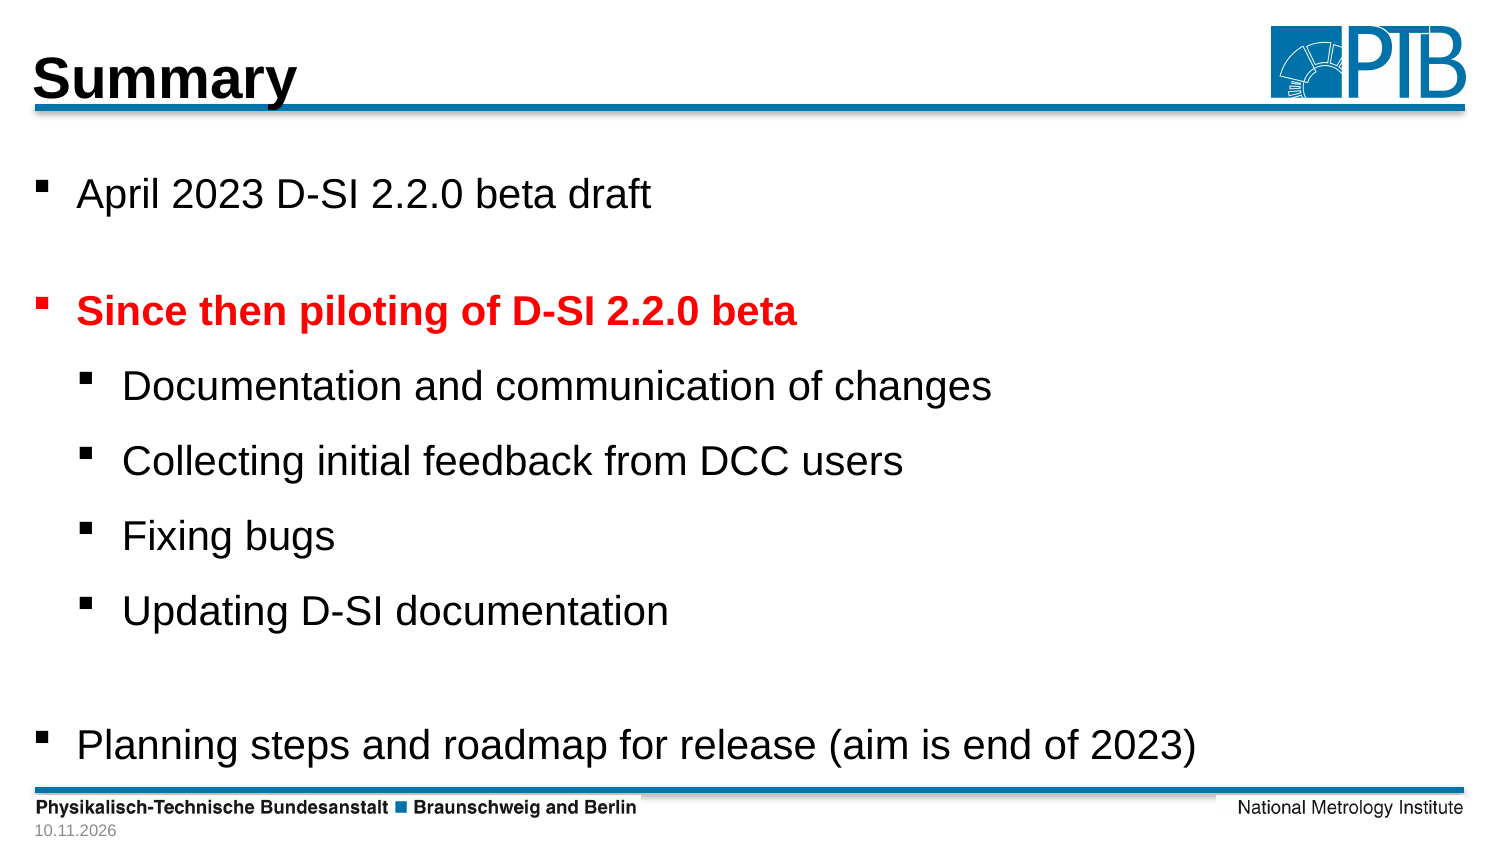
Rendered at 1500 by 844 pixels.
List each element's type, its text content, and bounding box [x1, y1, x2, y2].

list April 2023 D-SI 2.2.0 beta draft Since then piloting of D-SI 2.2.0 beta Documentation and communication of changes Collecting initial feedback from DCC users Fixing bugs Updating D-SI documentation Planning steps and roadmap for release (aim is end of 2023) [17, 159, 1459, 780]
picture [1459, 26, 1467, 75]
picture [1459, 80, 1467, 98]
picture [1216, 795, 1465, 819]
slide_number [19, 815, 669, 844]
title Summary [17, 26, 1459, 123]
picture [33, 795, 641, 815]
